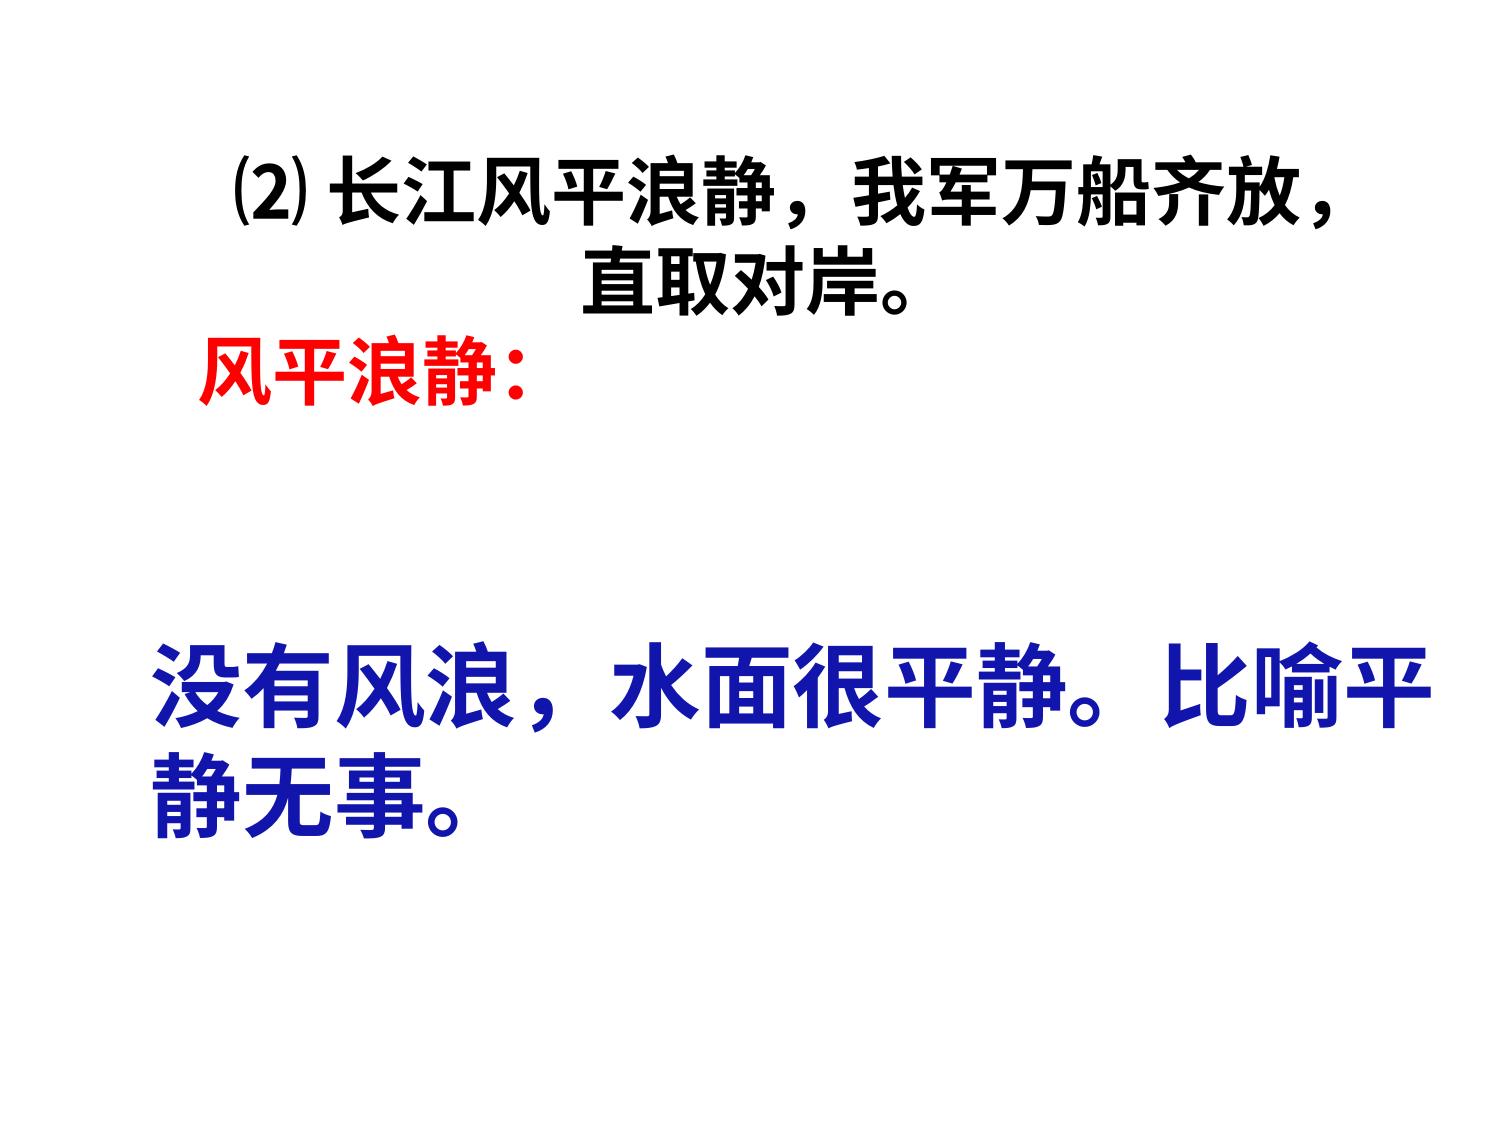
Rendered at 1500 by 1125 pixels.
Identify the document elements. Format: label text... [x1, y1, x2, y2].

text_box ⑵长江风平浪静，我军万船齐放，直取对岸。 风平浪静： [183, 137, 1353, 512]
text_box 没有风浪，水面很平静。比喻平静无事。 [135, 621, 1500, 857]
